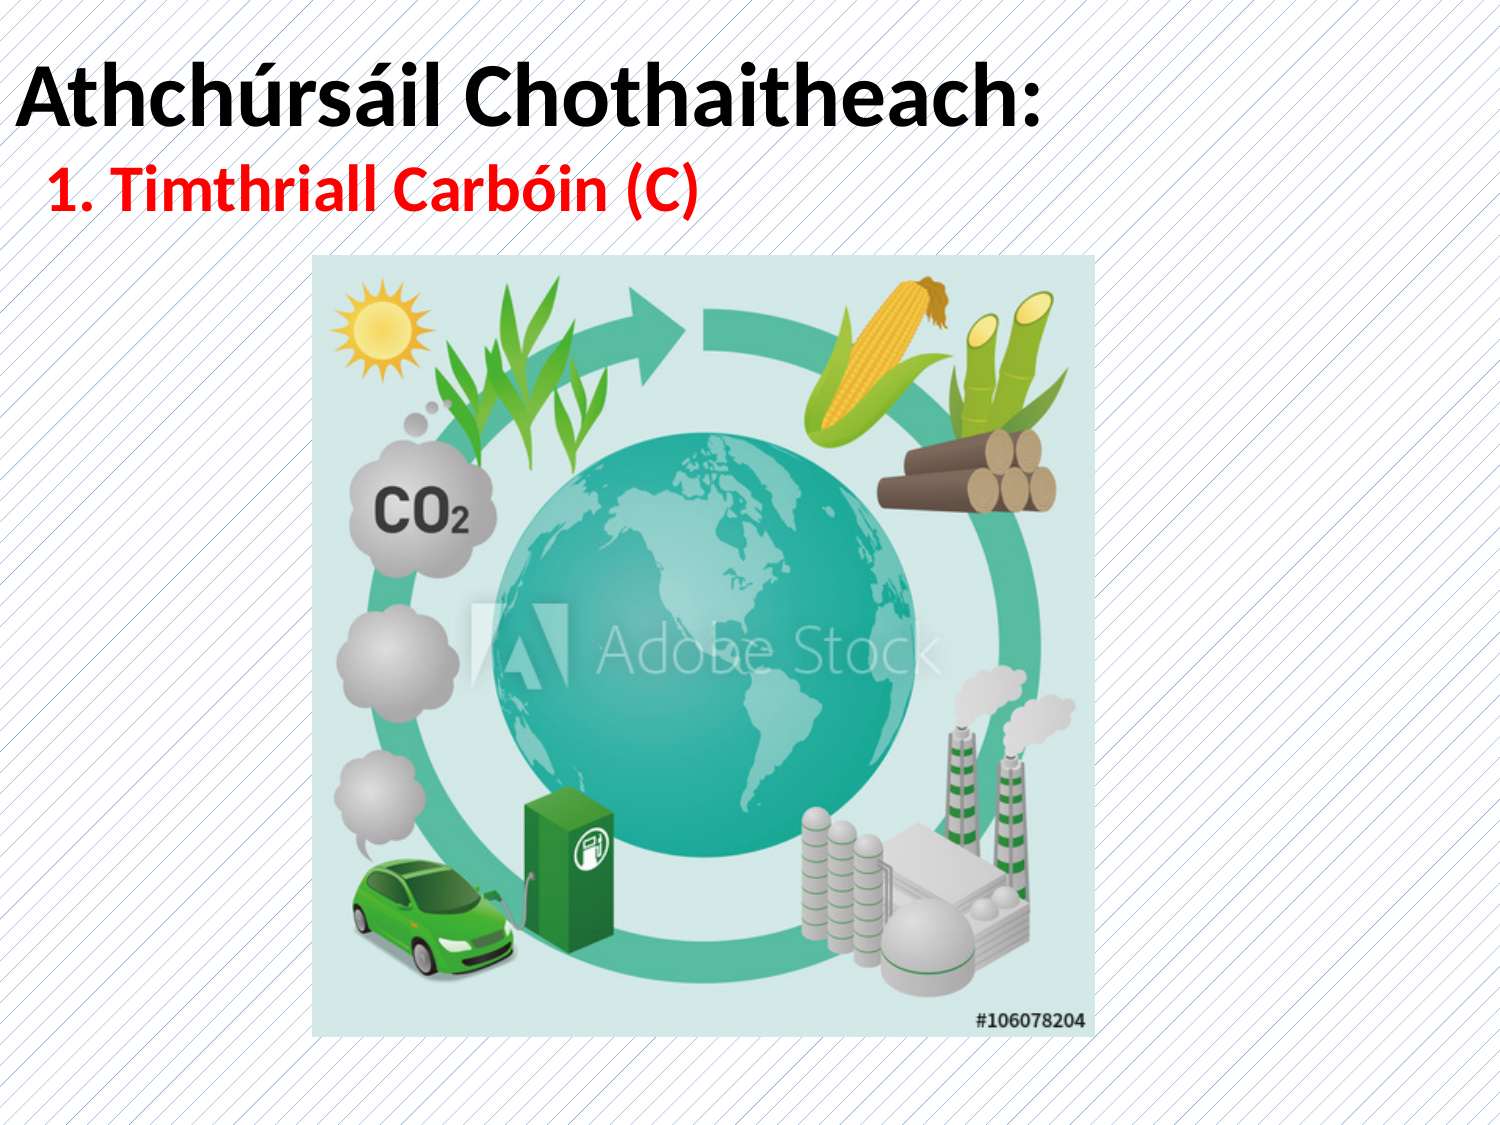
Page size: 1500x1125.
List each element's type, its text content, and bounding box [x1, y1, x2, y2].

picture [312, 255, 1095, 1037]
list 1. Timthriall Carbóin (C) [29, 137, 1425, 1005]
title Athchúrsáil Chothaitheach: [0, 19, 1350, 161]
